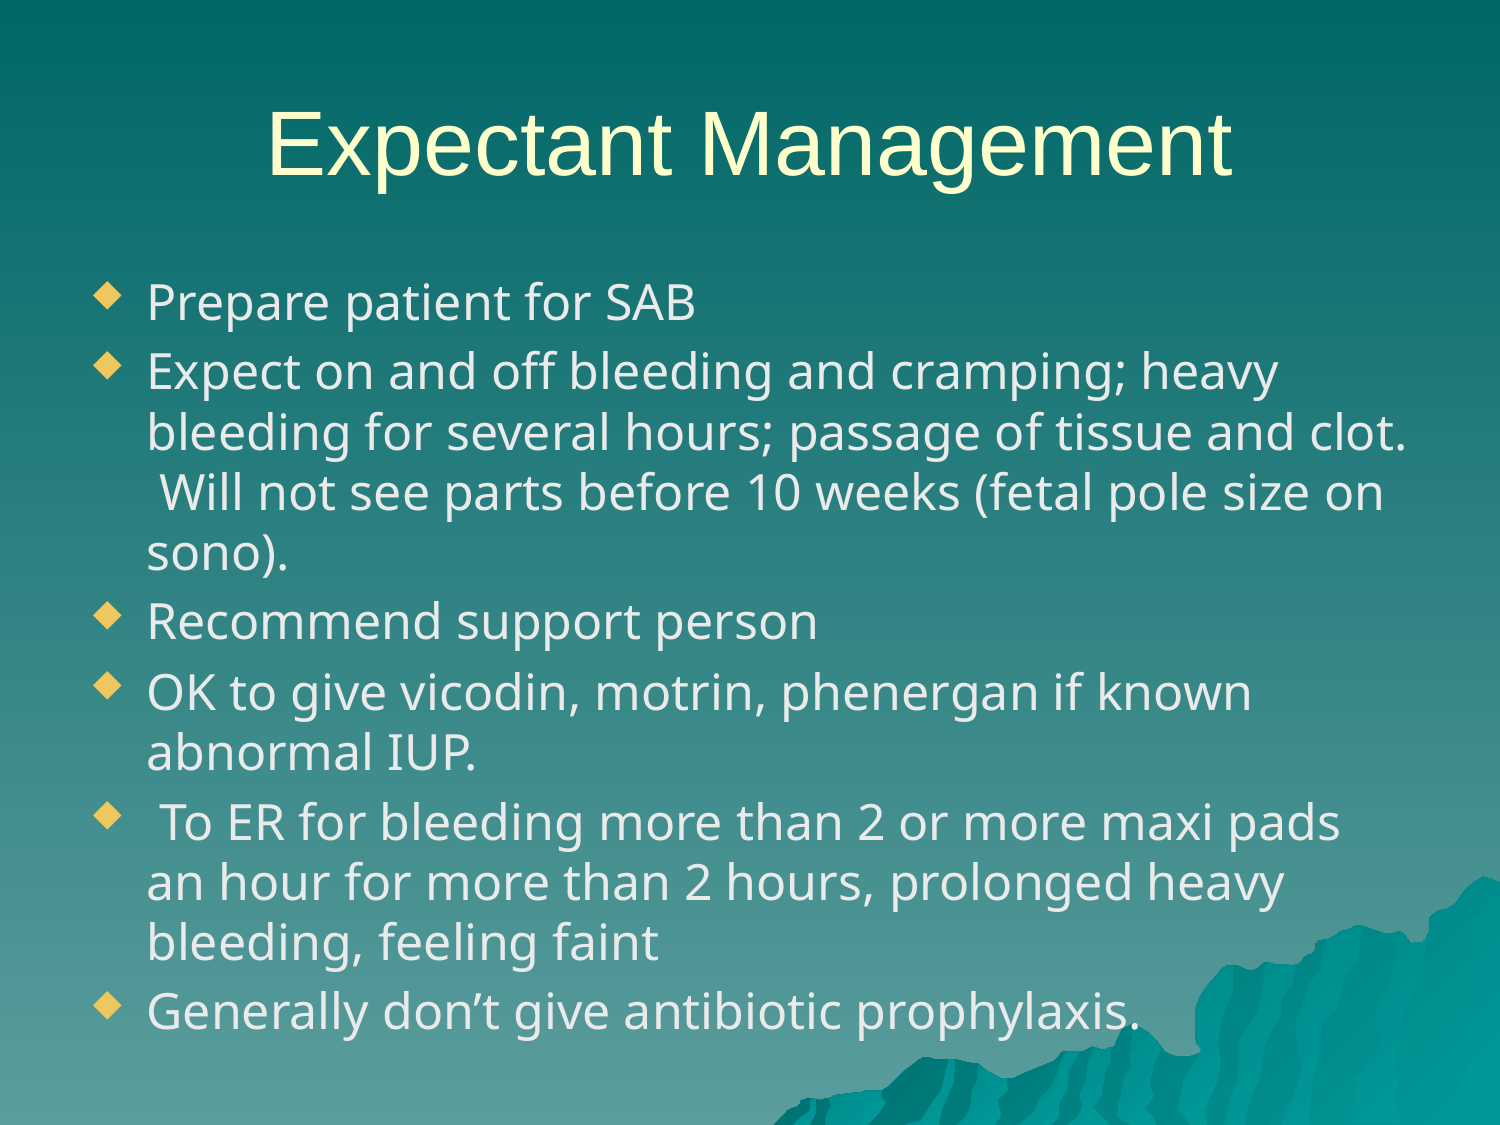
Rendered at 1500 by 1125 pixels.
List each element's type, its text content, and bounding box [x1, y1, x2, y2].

title Expectant Management [74, 45, 1426, 233]
list Prepare patient for SAB Expect on and off bleeding and cramping; heavy bleeding for several hours; passage of tissue and clot. Will not see parts before 10 weeks (fetal pole size on sono). Recommend support person OK to give vicodin, motrin, phenergan if known abnormal IUP. To ER for bleeding more than 2 or more maxi pads an hour for more than 2 hours, prolonged heavy bleeding, feeling faint Generally don’t give antibiotic prophylaxis. [74, 262, 1426, 1006]
